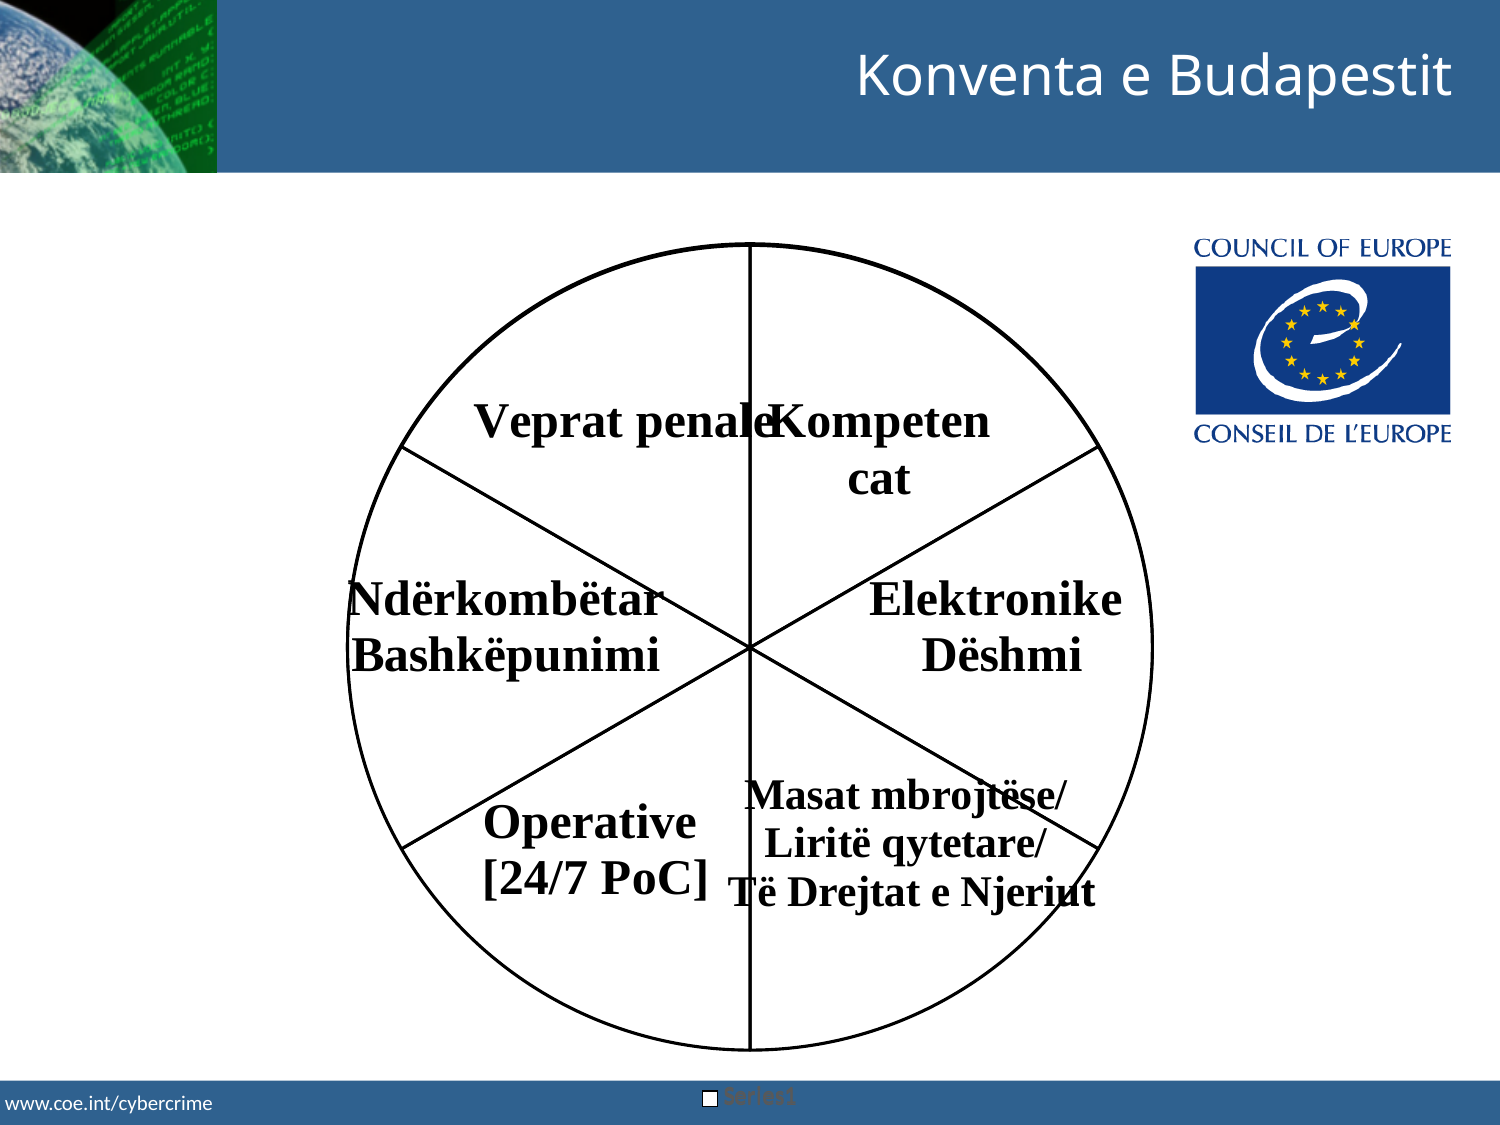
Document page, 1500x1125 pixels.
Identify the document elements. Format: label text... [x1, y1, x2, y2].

picture [1162, 212, 1482, 467]
text_box Konventa e Budapestit [230, 31, 1483, 114]
chart [0, 134, 1500, 1118]
picture [0, 0, 217, 134]
